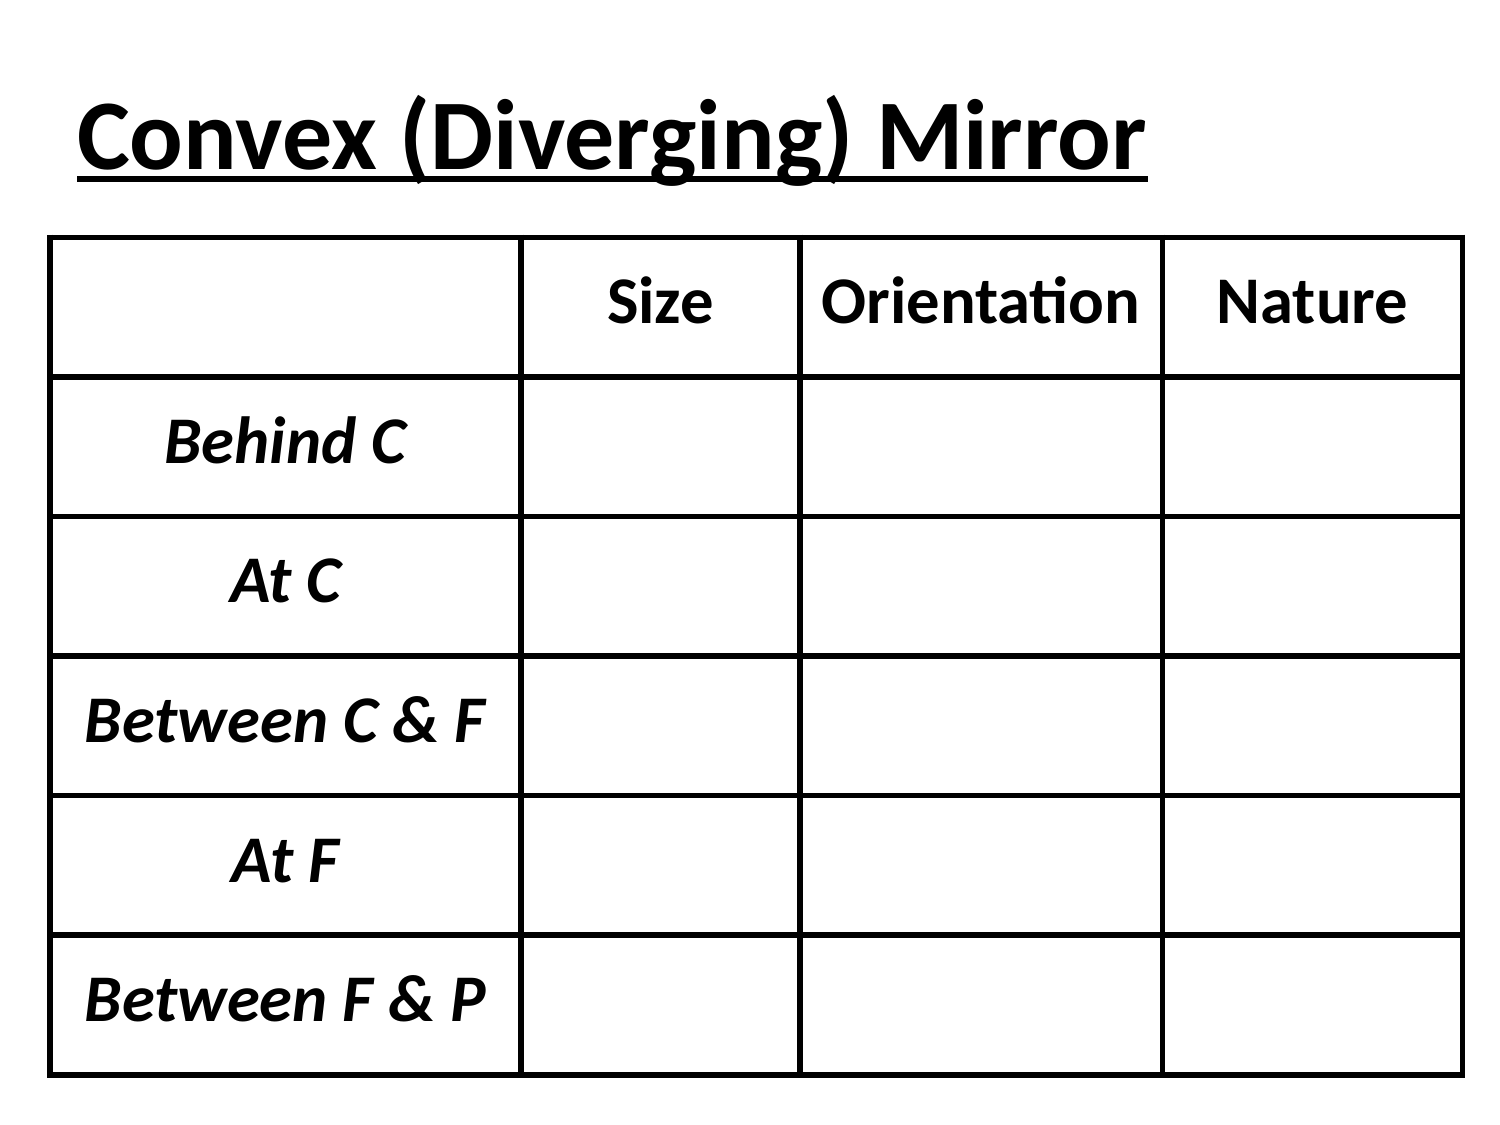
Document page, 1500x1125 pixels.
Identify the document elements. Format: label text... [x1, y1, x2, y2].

table_cell [1165, 938, 1460, 1072]
table_header Orientation [803, 240, 1160, 374]
table_cell [803, 519, 1160, 653]
table_cell [803, 380, 1160, 514]
table_cell [524, 659, 797, 793]
table_cell [1165, 798, 1460, 932]
table_cell [803, 659, 1160, 793]
table_cell [803, 938, 1160, 1072]
table_cell Between F & P [53, 938, 518, 1072]
table_cell [1165, 519, 1460, 653]
table_cell [1165, 380, 1460, 514]
table_cell [524, 519, 797, 653]
table_cell [524, 798, 797, 932]
table_cell At F [53, 798, 518, 932]
table_header Nature [1165, 240, 1460, 374]
table_header Size [524, 240, 797, 374]
table_cell [524, 938, 797, 1072]
text_box Convex (Diverging) Mirror [62, 62, 1400, 198]
table_header [53, 240, 518, 374]
table_cell [524, 380, 797, 514]
table_cell Between C & F [53, 659, 518, 793]
table_cell [1165, 659, 1460, 793]
table_cell At C [53, 519, 518, 653]
table_cell [803, 798, 1160, 932]
table_cell Behind C [53, 380, 518, 514]
